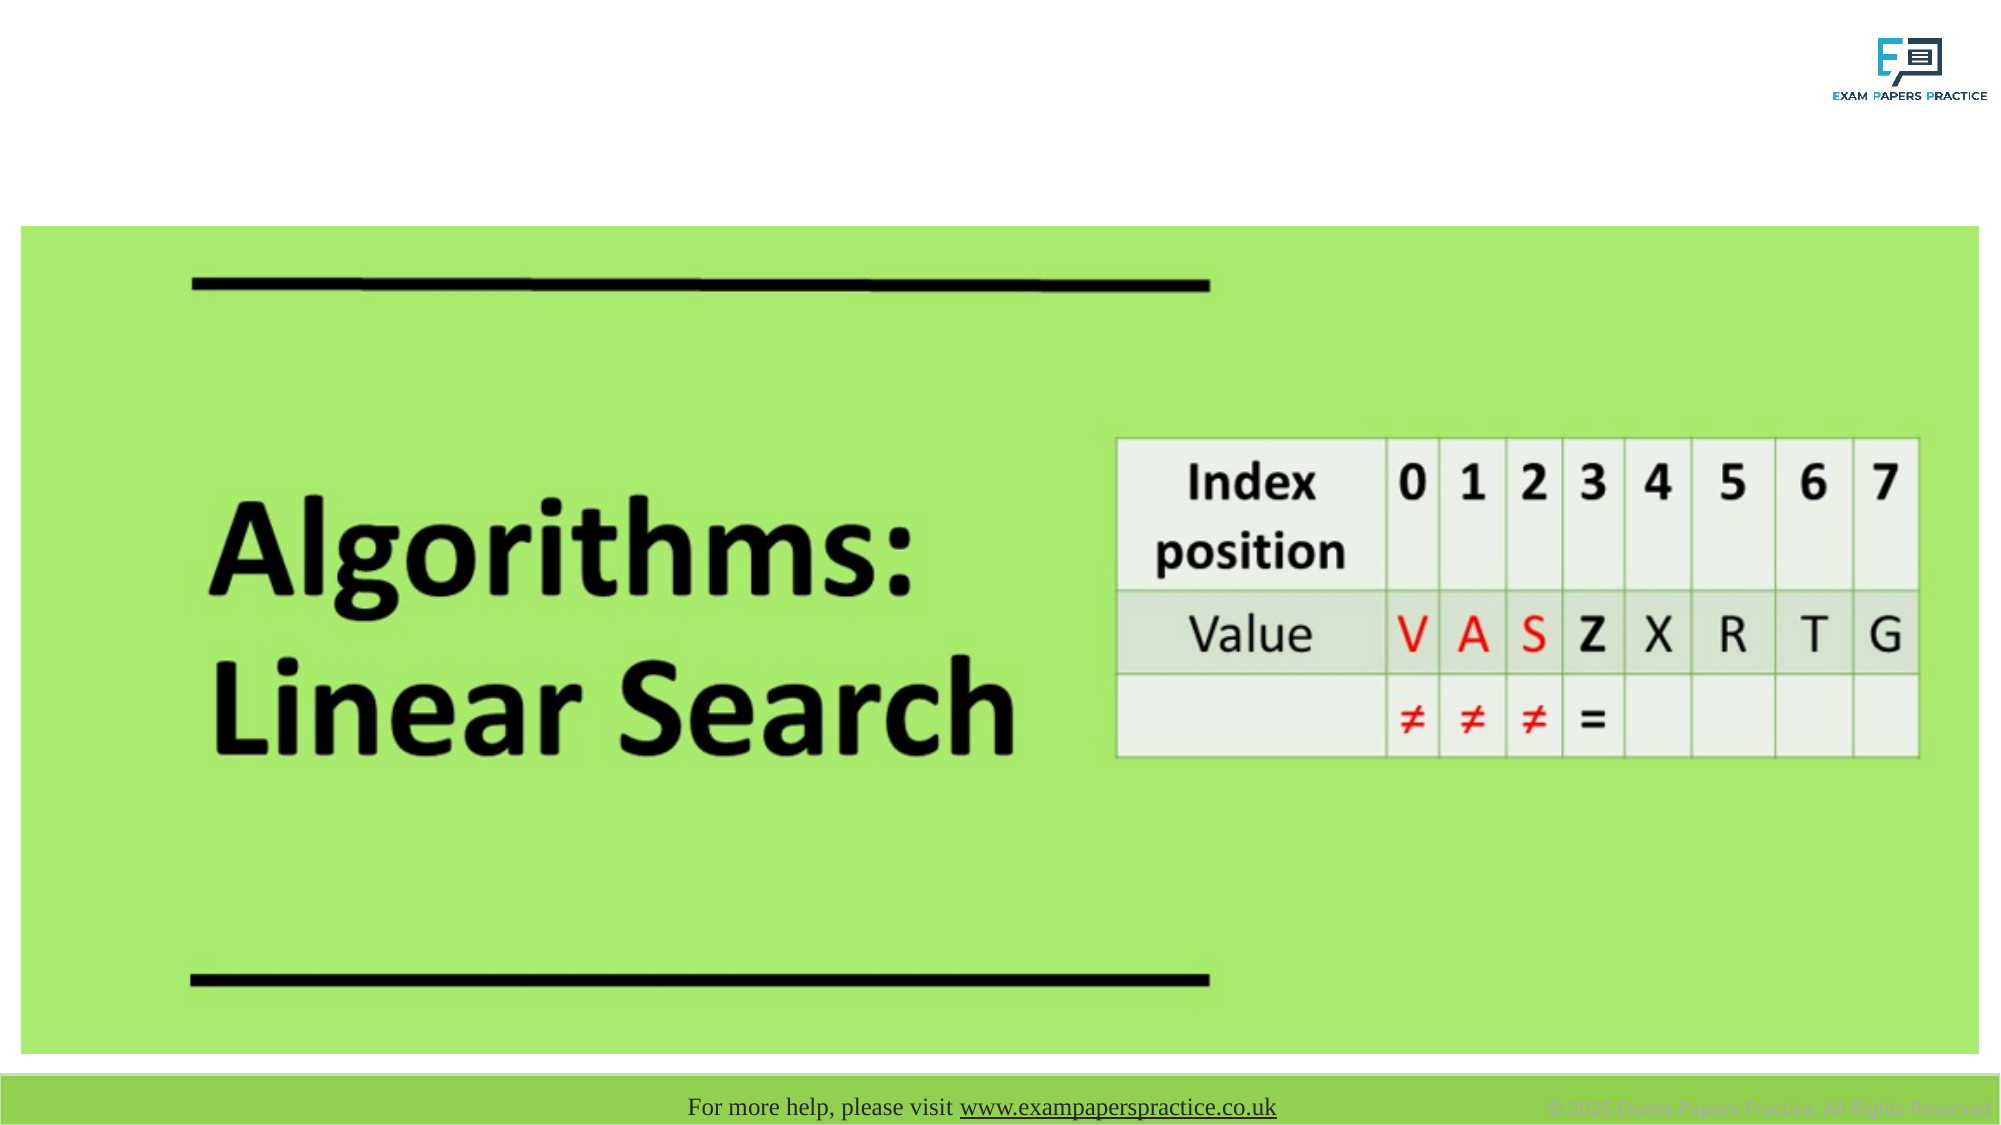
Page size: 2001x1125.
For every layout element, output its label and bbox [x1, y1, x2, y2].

picture [21, 225, 1979, 1054]
